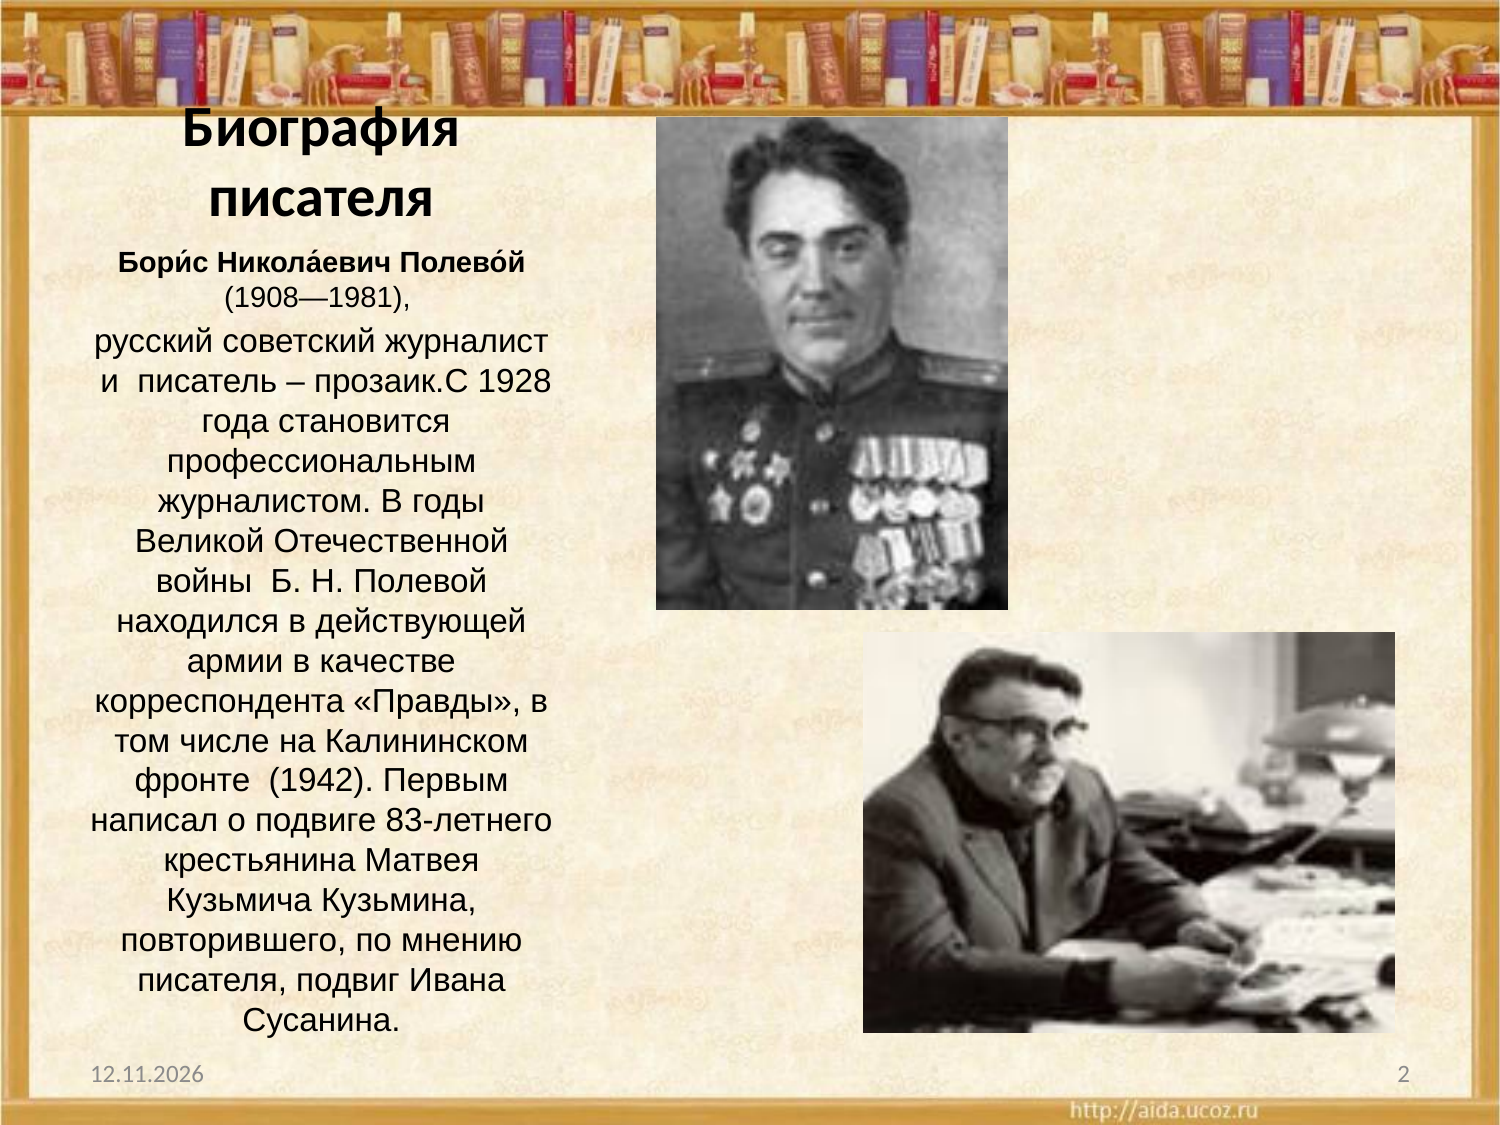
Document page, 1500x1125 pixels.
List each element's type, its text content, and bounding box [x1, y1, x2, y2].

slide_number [75, 1042, 425, 1103]
title Биография писателя [74, 44, 569, 235]
picture [0, 0, 1500, 1125]
slide_number 2 [1074, 1042, 1425, 1103]
list Бори́с Никола́евич Полево́й (1908—1981), русский советский журналист и писатель – прозаик.С 1928 года становится профессиональным журналистом. В годы Великой Отечественной войны Б. Н. Полевой находился в действующей армии в качестве корреспондента «Правды», в том числе на Калининском фронте (1942). Первым написал о подвиге 83-летнего крестьянина Матвея Кузьмича Кузьмина, повторившего, по мнению писателя, подвиг Ивана Сусанина. [74, 235, 569, 1006]
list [655, 116, 1008, 610]
